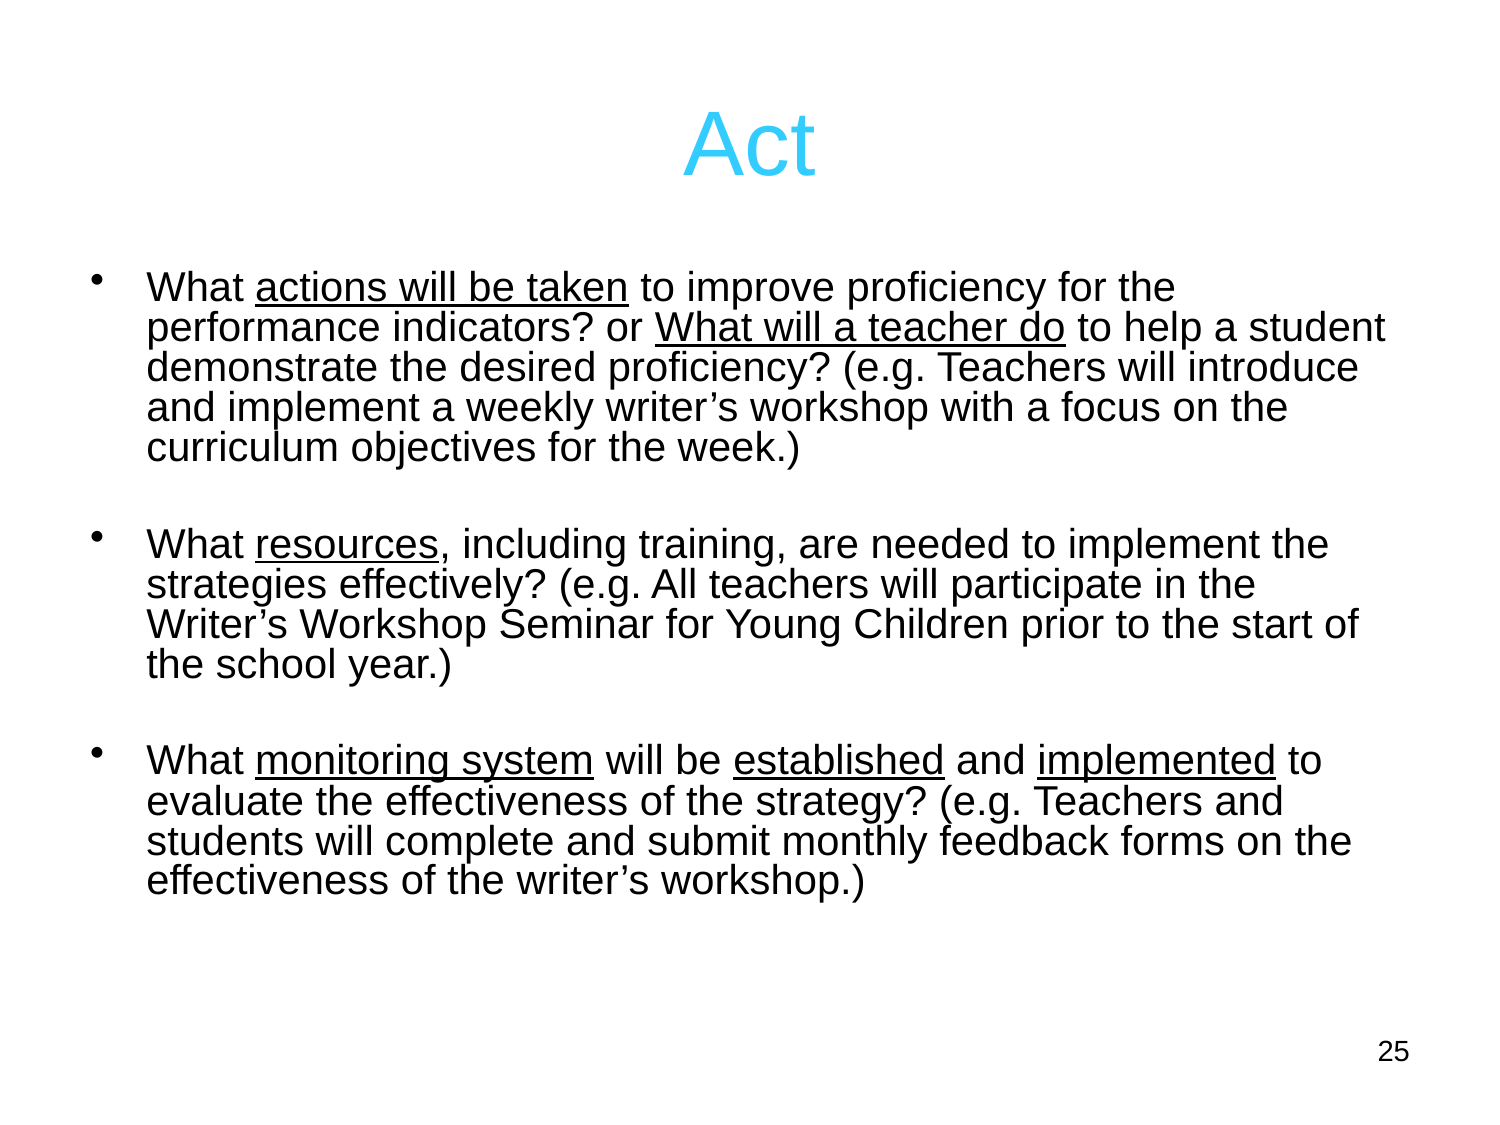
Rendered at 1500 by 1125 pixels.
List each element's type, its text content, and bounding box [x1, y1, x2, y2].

list What actions will be taken to improve proficiency for the performance indicators? or What will a teacher do to help a student demonstrate the desired proficiency? (e.g. Teachers will introduce and implement a weekly writer’s workshop with a focus on the curriculum objectives for the week.) What resources, including training, are needed to implement the strategies effectively? (e.g. All teachers will participate in the Writer’s Workshop Seminar for Young Children prior to the start of the school year.) What monitoring system will be established and implemented to evaluate the effectiveness of the strategy? (e.g. Teachers and students will complete and submit monthly feedback forms on the effectiveness of the writer’s workshop.) [74, 262, 1426, 1125]
title Act [74, 44, 1426, 233]
